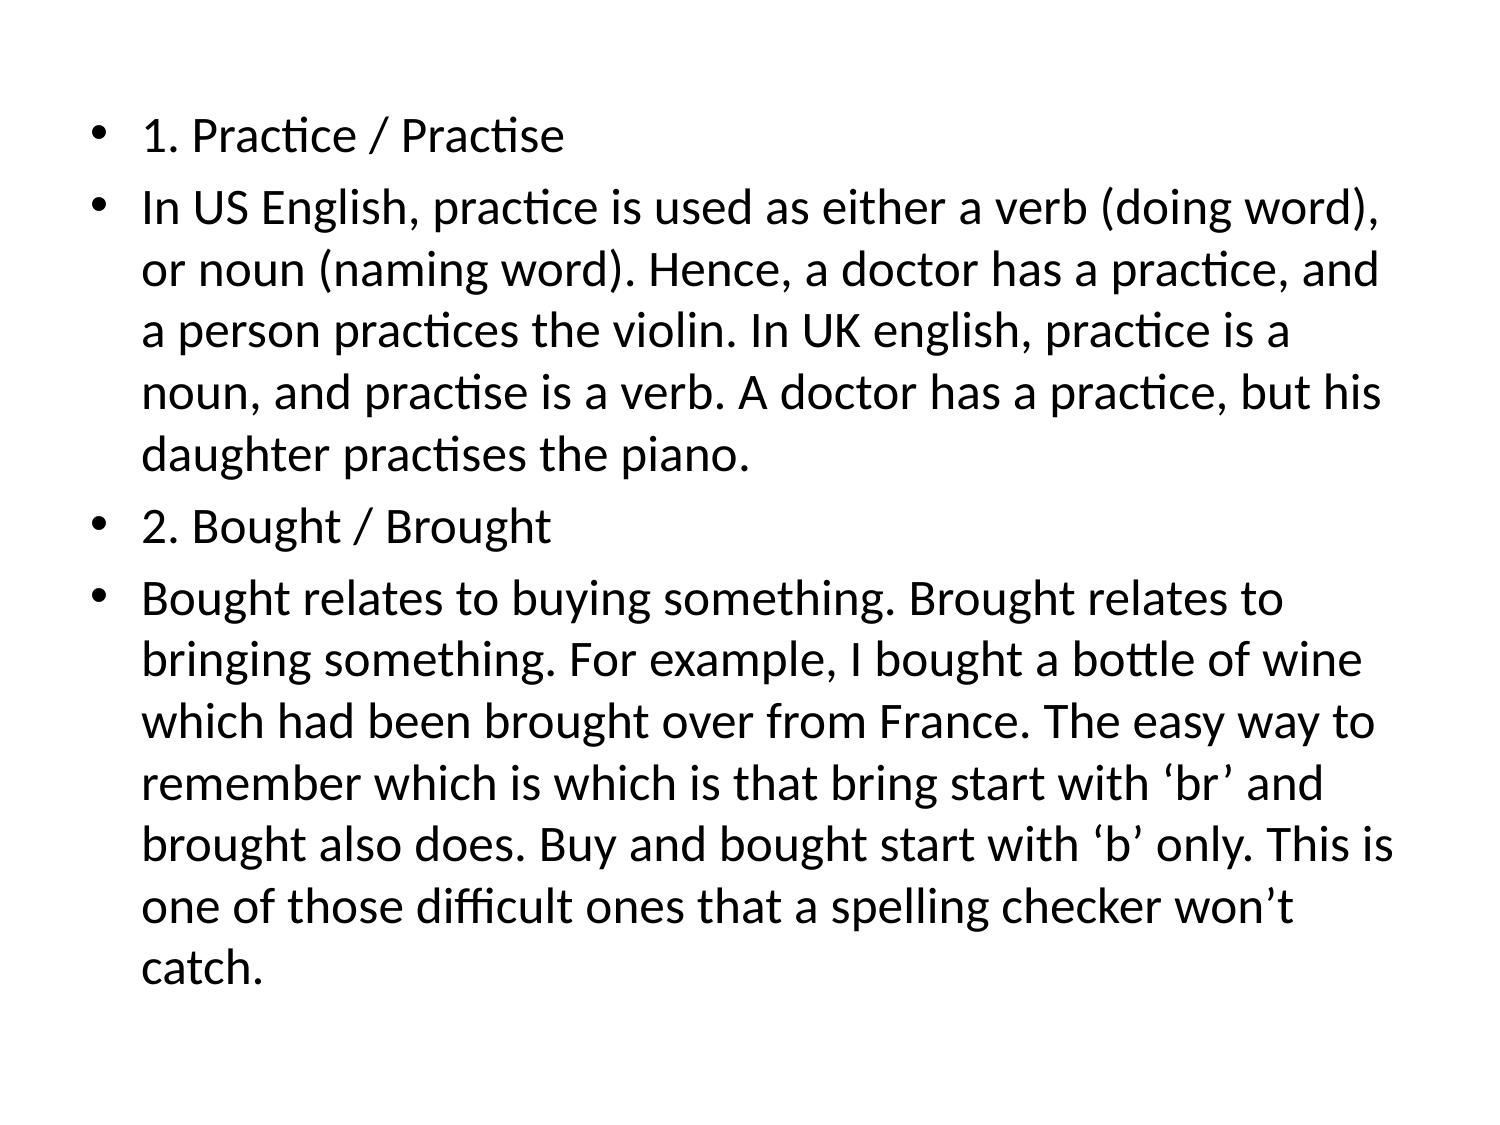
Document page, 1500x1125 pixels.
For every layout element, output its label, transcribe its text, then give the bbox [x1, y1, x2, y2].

list 1. Practice / Practise In US English, practice is used as either a verb (doing word), or noun (naming word). Hence, a doctor has a practice, and a person practices the violin. In UK english, practice is a noun, and practise is a verb. A doctor has a practice, but his daughter practises the piano. 2. Bought / Brought Bought relates to buying something. Brought relates to bringing something. For example, I bought a bottle of wine which had been brought over from France. The easy way to remember which is which is that bring start with ‘br’ and brought also does. Buy and bought start with ‘b’ only. This is one of those difficult ones that a spelling checker won’t catch. [75, 93, 1425, 1005]
